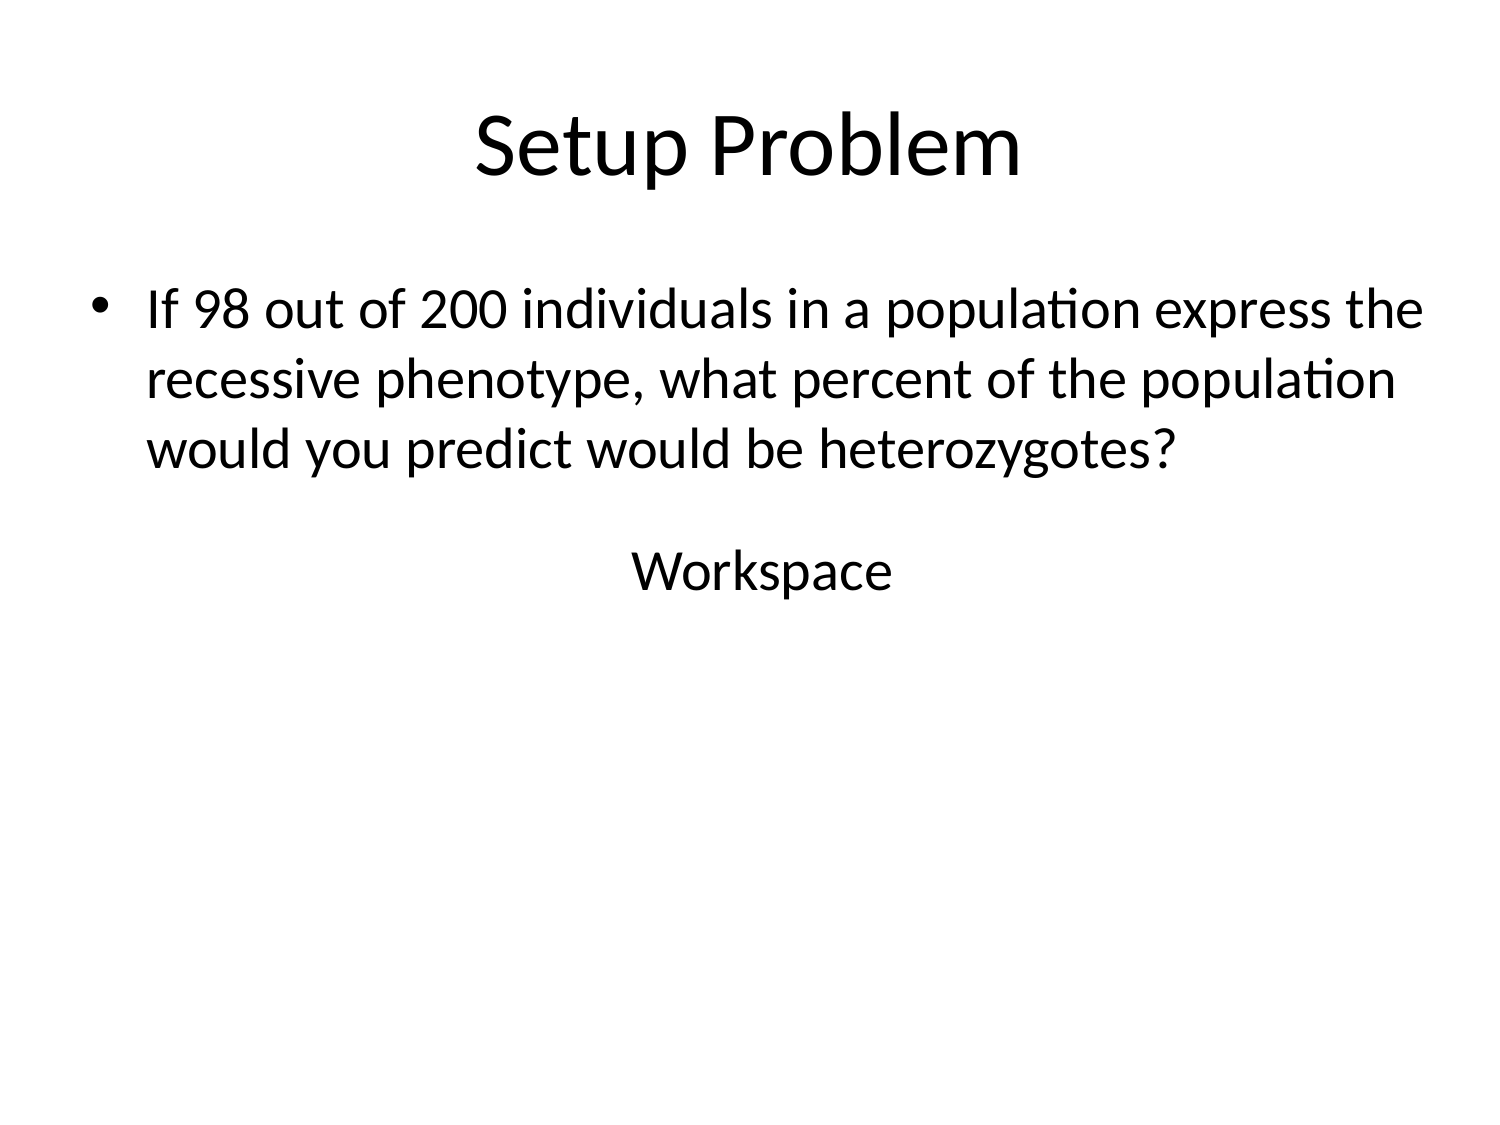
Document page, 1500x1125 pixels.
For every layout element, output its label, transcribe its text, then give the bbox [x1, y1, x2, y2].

list Workspace [75, 525, 1450, 775]
title Setup Problem [75, 45, 1425, 233]
list If 98 out of 200 individuals in a population express the recessive phenotype, what percent of the population would you predict would be heterozygotes? [75, 262, 1450, 513]
